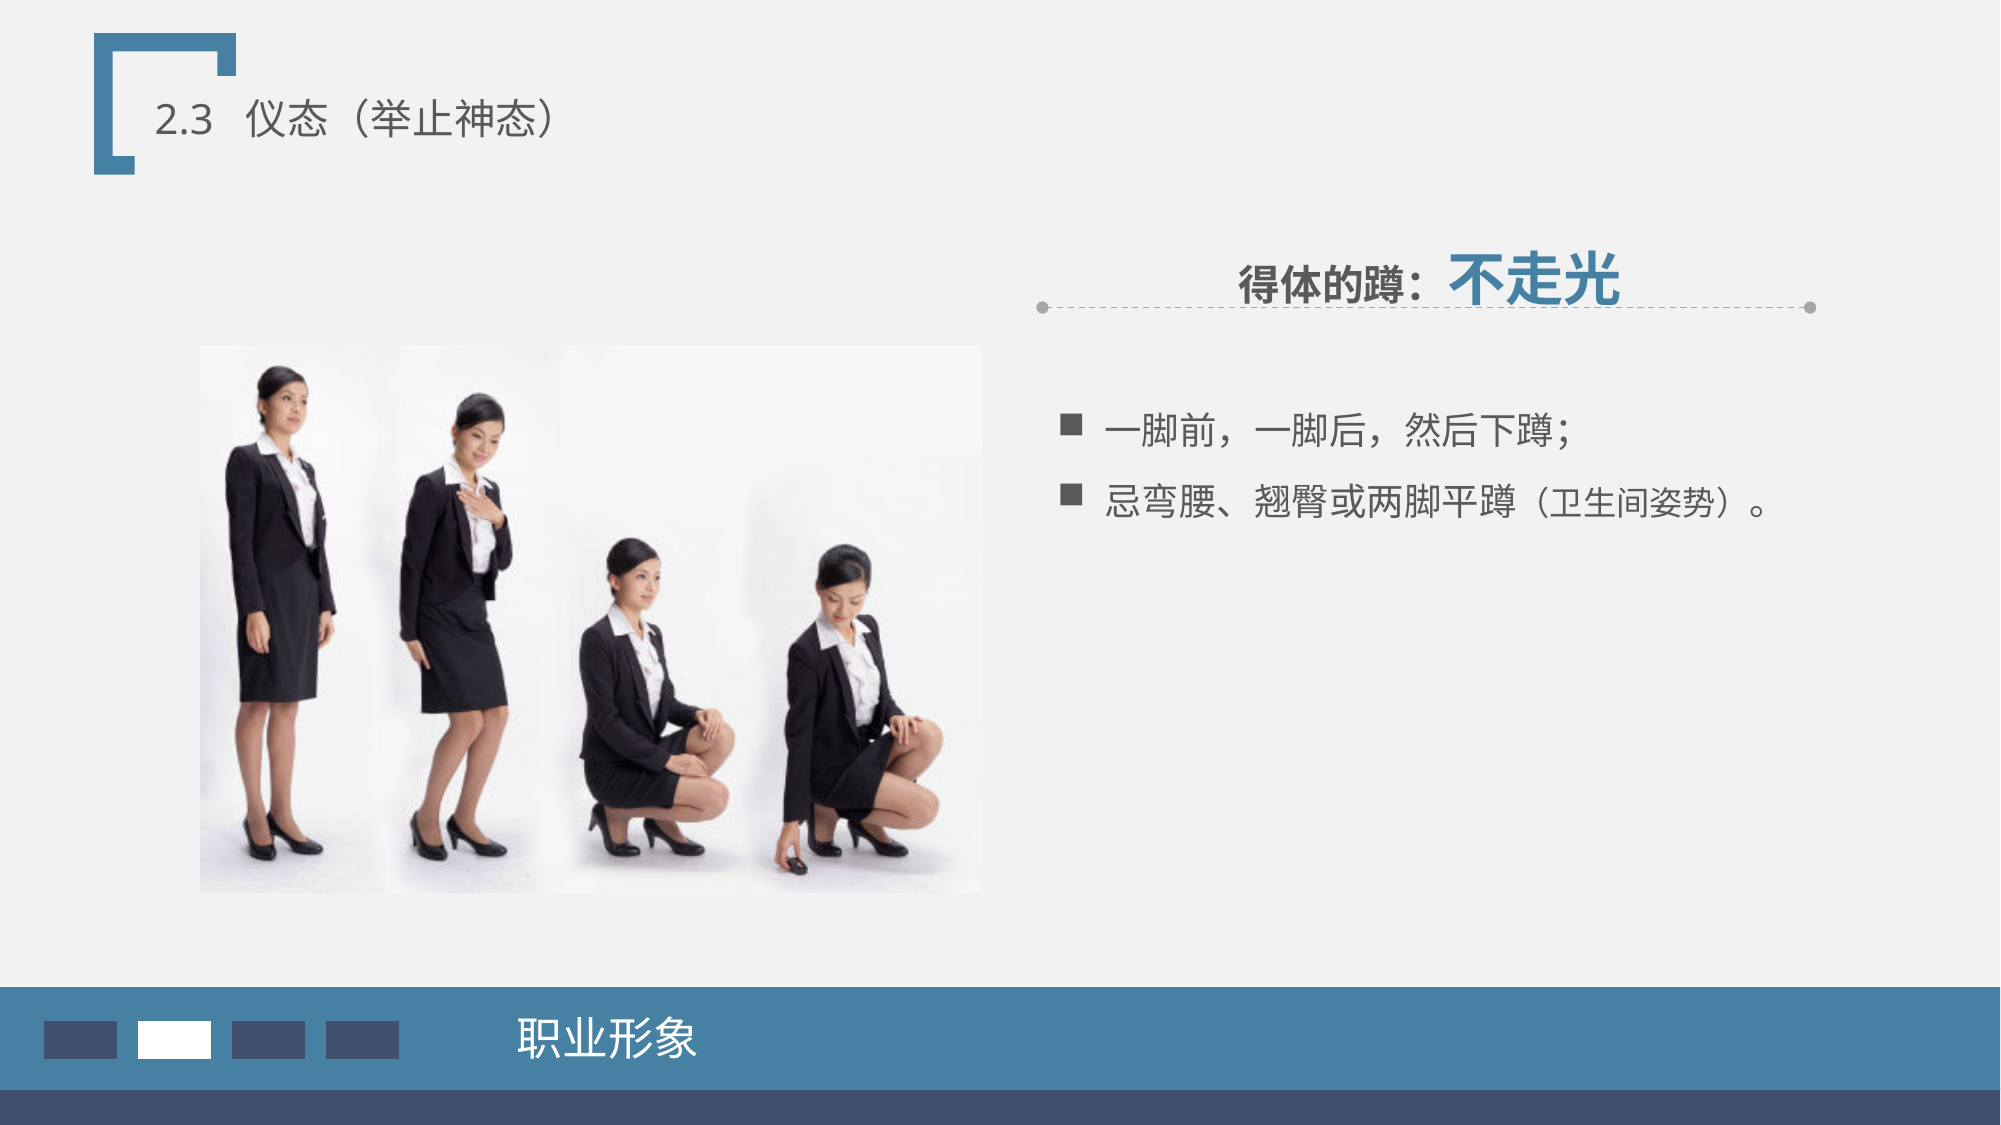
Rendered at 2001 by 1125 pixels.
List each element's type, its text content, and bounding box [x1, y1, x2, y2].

picture [199, 345, 982, 893]
text_box 2.3 仪态（举止神态） [139, 85, 730, 151]
text_box 一脚前，一脚后，然后下蹲； 忌弯腰、翘臀或两脚平蹲（卫生间姿势）。 [1042, 390, 1815, 530]
text_box 得体的蹲：不走光 [1046, 199, 1815, 320]
